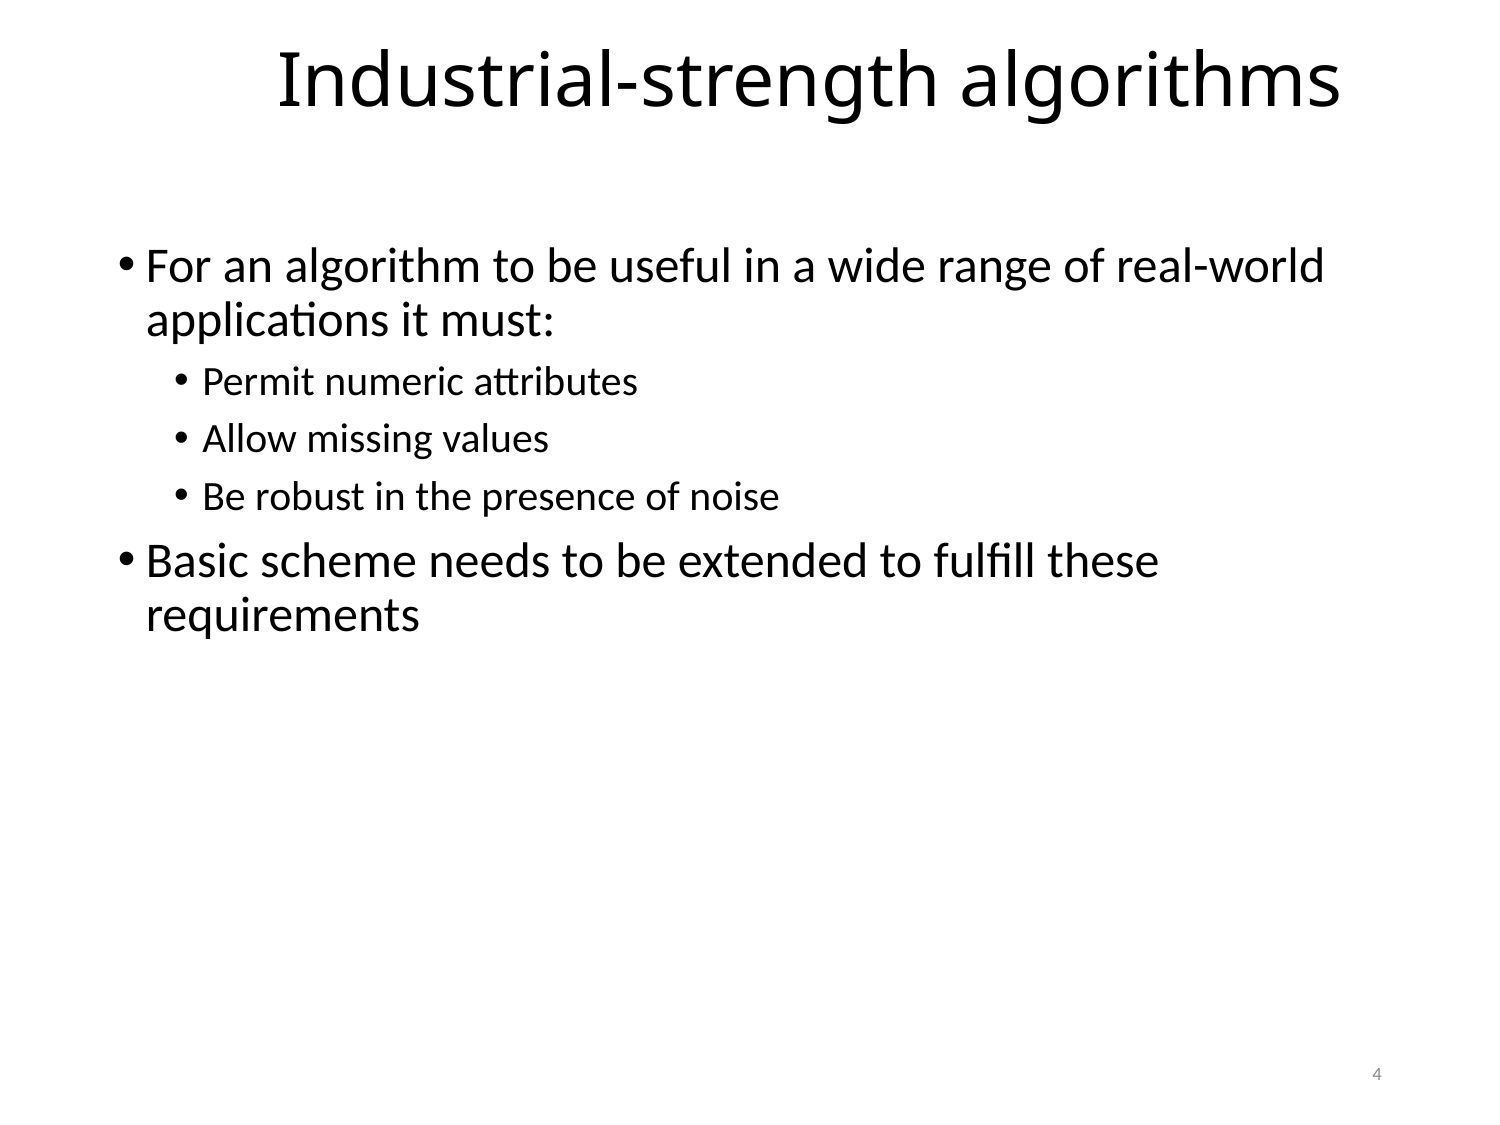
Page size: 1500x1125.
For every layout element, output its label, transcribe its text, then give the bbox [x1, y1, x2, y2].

title Industrial-strength algorithms [262, 2, 1500, 163]
slide_number 4 [1059, 1042, 1397, 1103]
list For an algorithm to be useful in a wide range of real-world applications it must: Permit numeric attributes Allow missing values Be robust in the presence of noise Basic scheme needs to be extended to fulfill these requirements [102, 231, 1447, 884]
